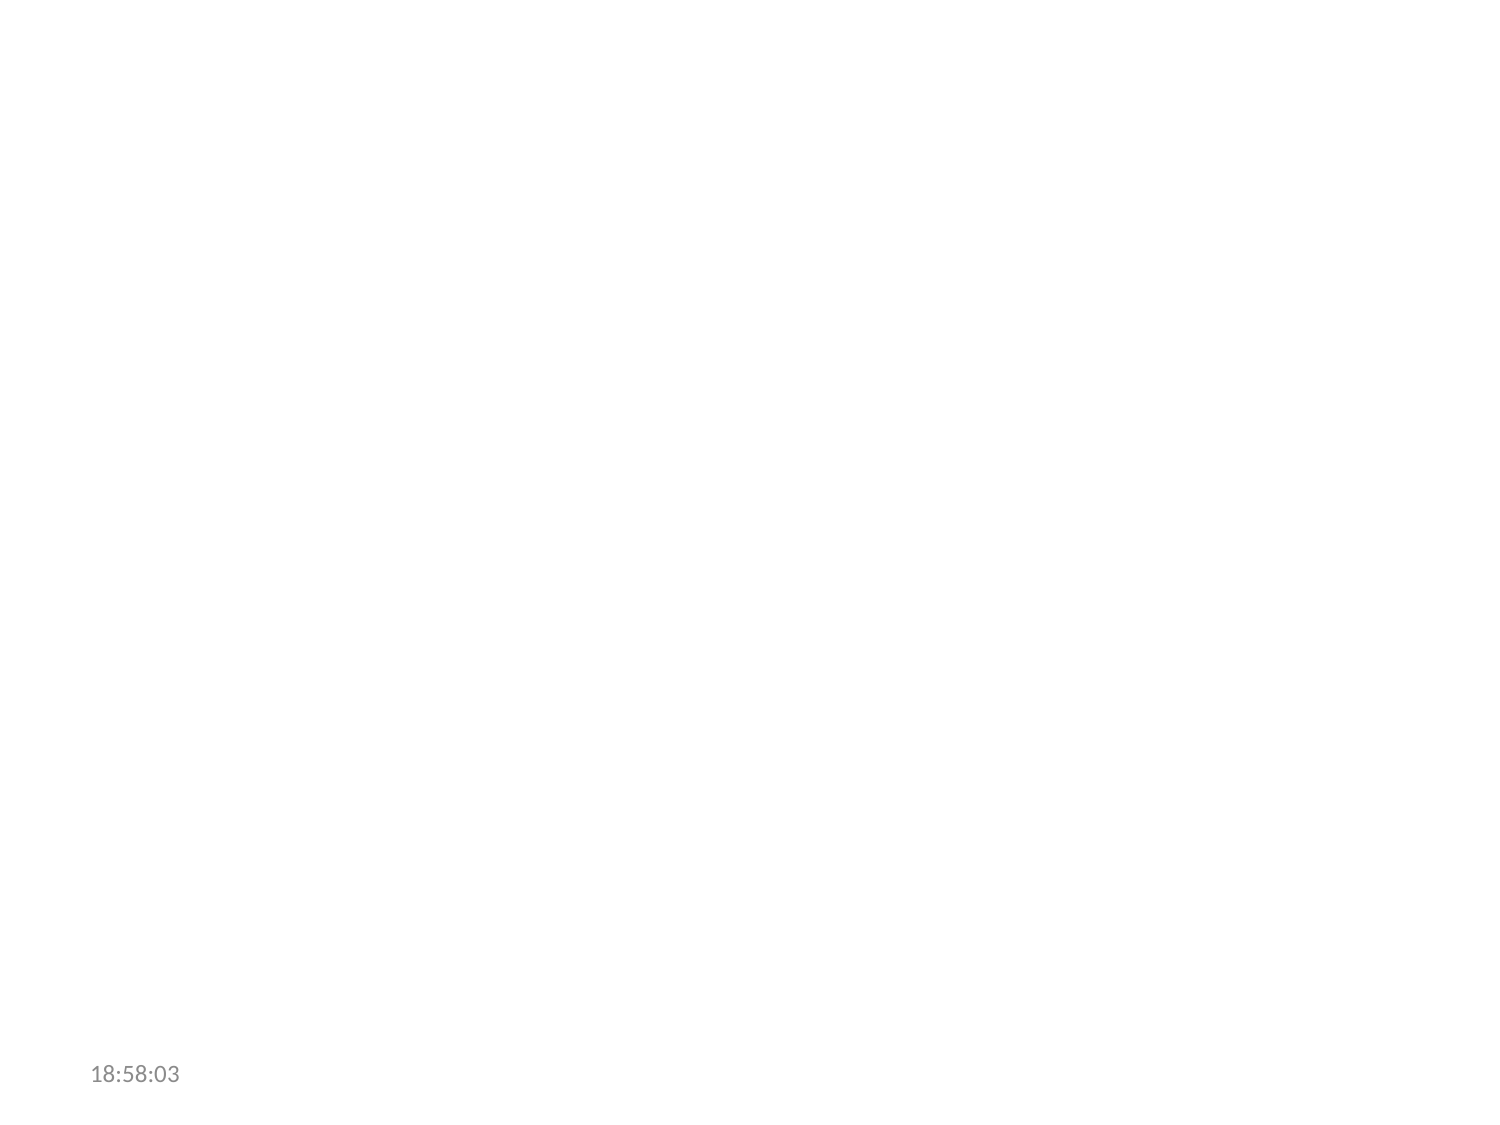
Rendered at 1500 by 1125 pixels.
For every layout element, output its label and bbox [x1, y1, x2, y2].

slide_number [75, 1042, 425, 1103]
